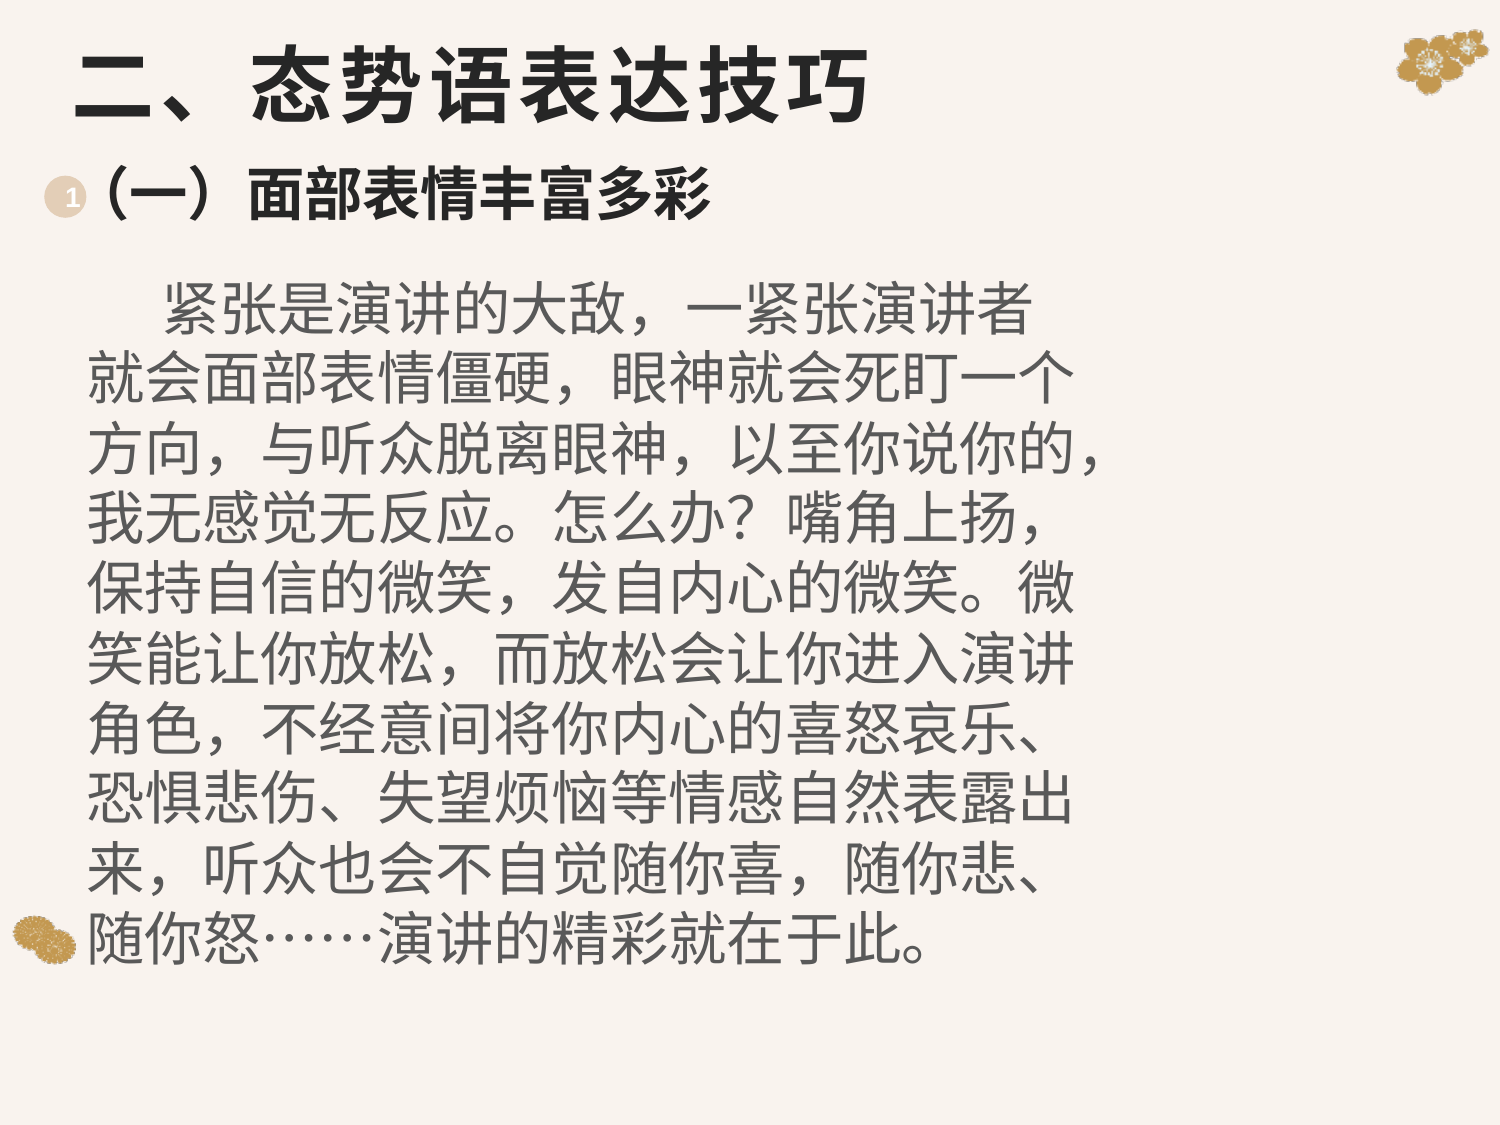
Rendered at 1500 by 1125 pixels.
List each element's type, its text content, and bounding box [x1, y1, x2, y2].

picture [1380, 5, 1500, 120]
text_box （一）面部表情丰富多彩 [56, 149, 760, 209]
text_box 二、态势语表达技巧 [58, 39, 1409, 127]
text_box 1 [43, 174, 88, 219]
text_box 紧张是演讲的大敌，一紧张演讲者就会面部表情僵硬，眼神就会死盯一个方向，与听众脱离眼神，以至你说你的，我无感觉无反应。怎么办？嘴角上扬，保持自信的微笑，发自内心的微笑。微笑能让你放松，而放松会让你进入演讲角色，不经意间将你内心的喜怒哀乐、恐惧悲伤、失望烦恼等情感自然表露出来，听众也会不自觉随你喜，随你悲、随你怒……演讲的精彩就在于此。 [71, 264, 1093, 755]
text_box [0, 0, 1500, 1125]
picture [0, 895, 89, 985]
